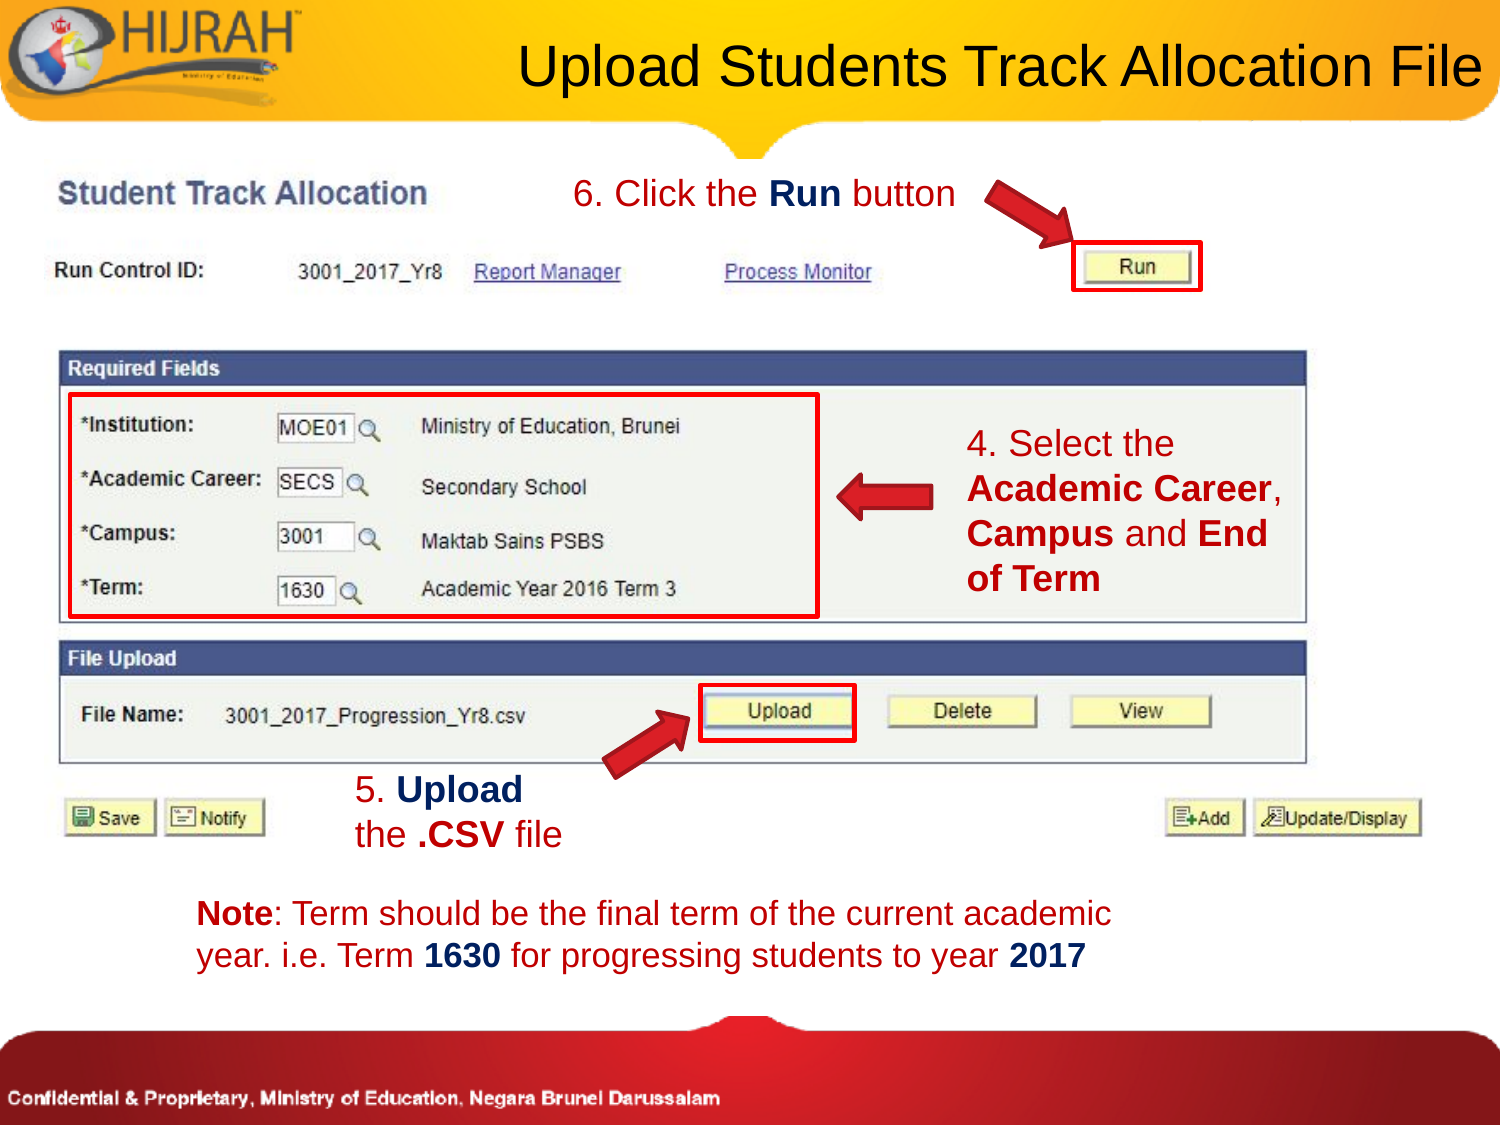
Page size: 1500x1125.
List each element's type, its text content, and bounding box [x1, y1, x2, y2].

text_box Note: Term should be the final term of the current academic year. i.e. Term 1630 for progressing students to year 2017 [181, 883, 1181, 1016]
picture [0, 0, 1500, 1125]
text_box Upload Students Track Allocation File [276, 0, 1500, 126]
